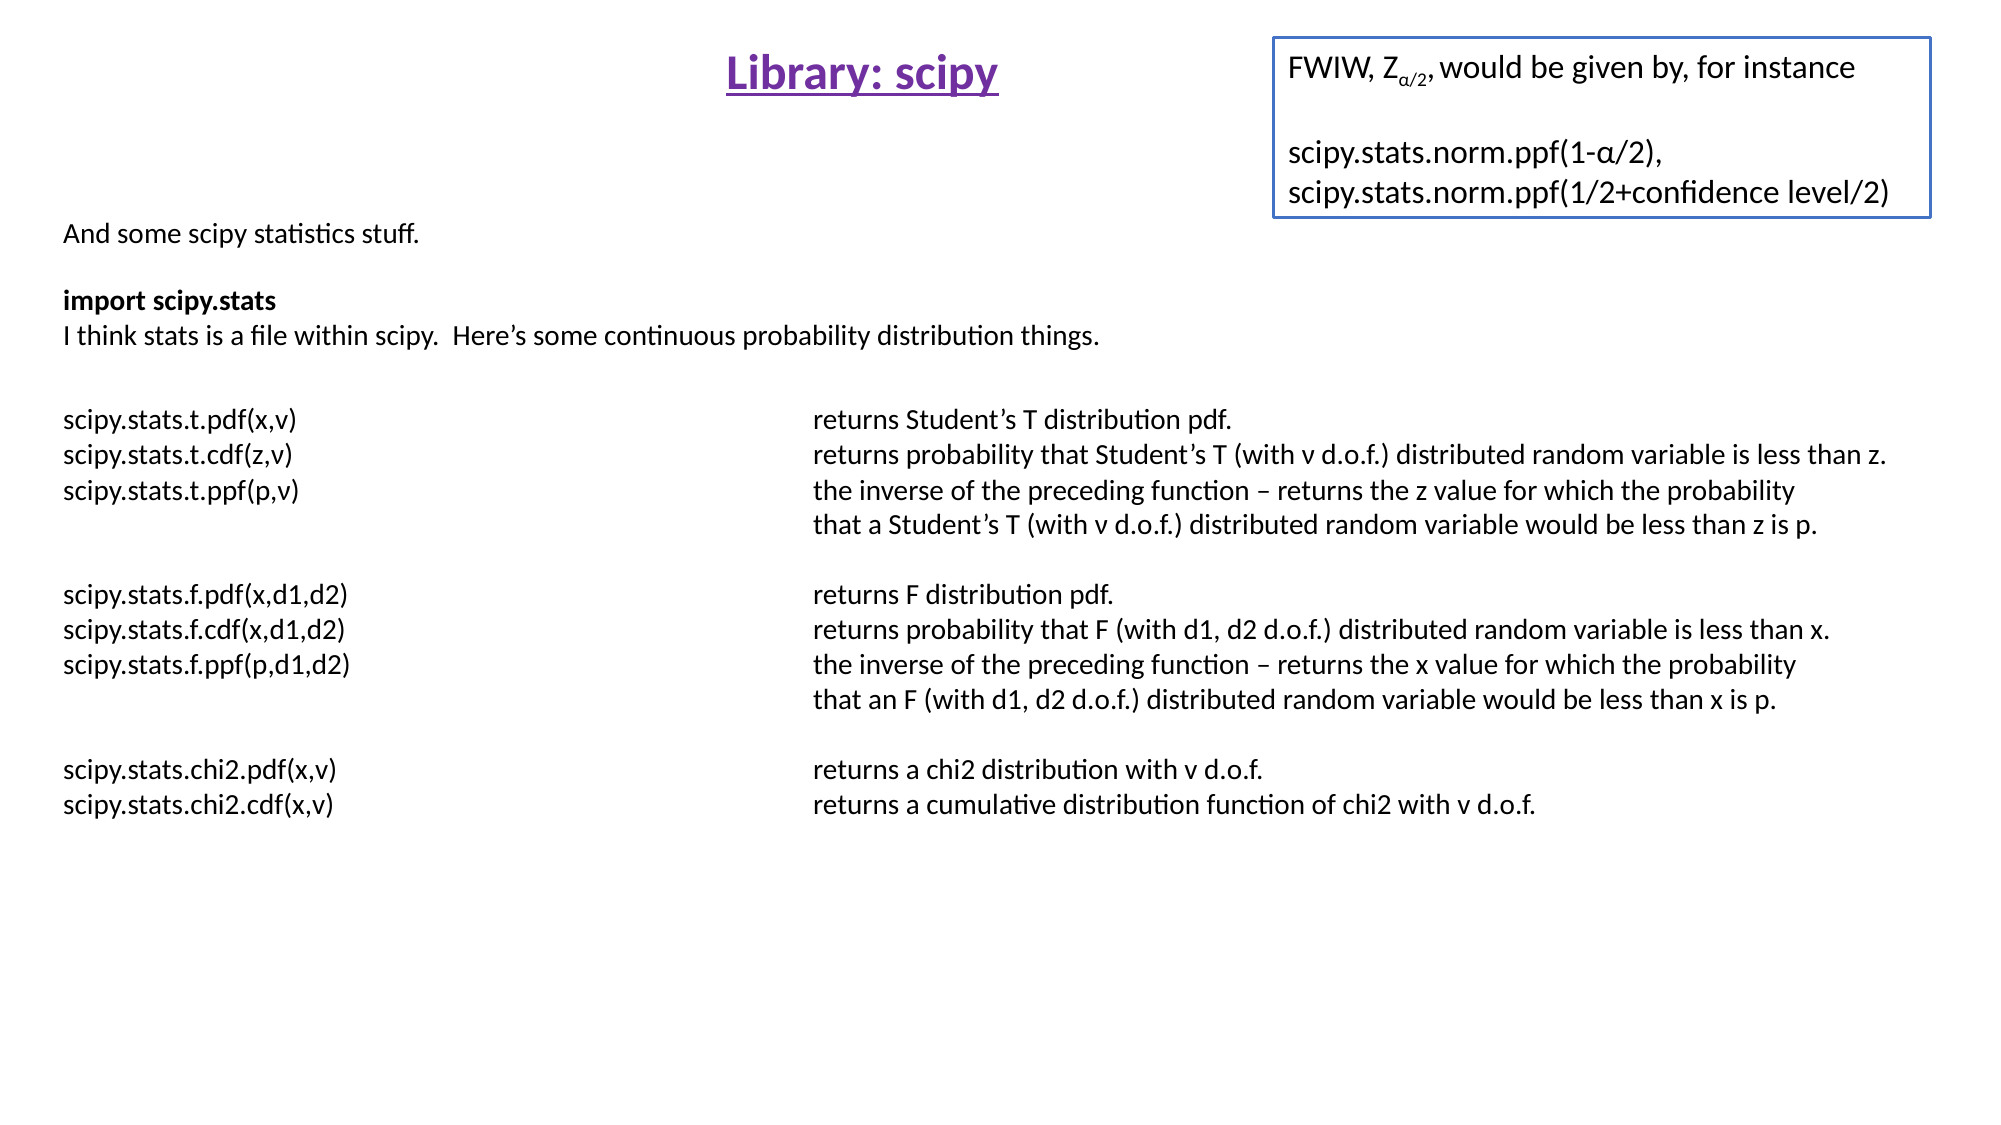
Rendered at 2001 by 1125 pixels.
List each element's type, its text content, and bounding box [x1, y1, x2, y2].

text_box And some scipy statistics stuff. [48, 206, 550, 257]
text_box import scipy.stats I think stats is a file within scipy. Here’s some continuous probability distribution things. [48, 274, 1165, 359]
text_box Library: scipy [711, 32, 1014, 108]
text_box FWIW, Zα/2, would be given by, for instance scipy.stats.norm.ppf(1-α/2), scipy.stats.norm.ppf(1/2+confidence level/2) [1273, 37, 1931, 218]
text_box scipy.stats.t.pdf(x,v) returns Student’s T distribution pdf. scipy.stats.t.cdf(z,ν) returns probability that Student’s T (with ν d.o.f.) distributed random variable is less than z. scipy.stats.t.ppf(p,ν) the inverse of the preceding function – returns the z value for which the probability that a Student’s T (with ν d.o.f.) distributed random variable would be less than z is p. scipy.stats.f.pdf(x,d1,d2) returns F distribution pdf. scipy.stats.f.cdf(x,d1,d2) returns probability that F (with d1, d2 d.o.f.) distributed random variable is less than x. scipy.stats.f.ppf(p,d1,d2) the inverse of the preceding function – returns the x value for which the probability that an F (with d1, d2 d.o.f.) distributed random variable would be less than x is p. scipy.stats.chi2.pdf(x,v) returns a chi2 distribution with v d.o.f. scipy.stats.chi2.cdf(x,v) returns a cumulative distribution function of chi2 with v d.o.f. [48, 393, 1963, 828]
